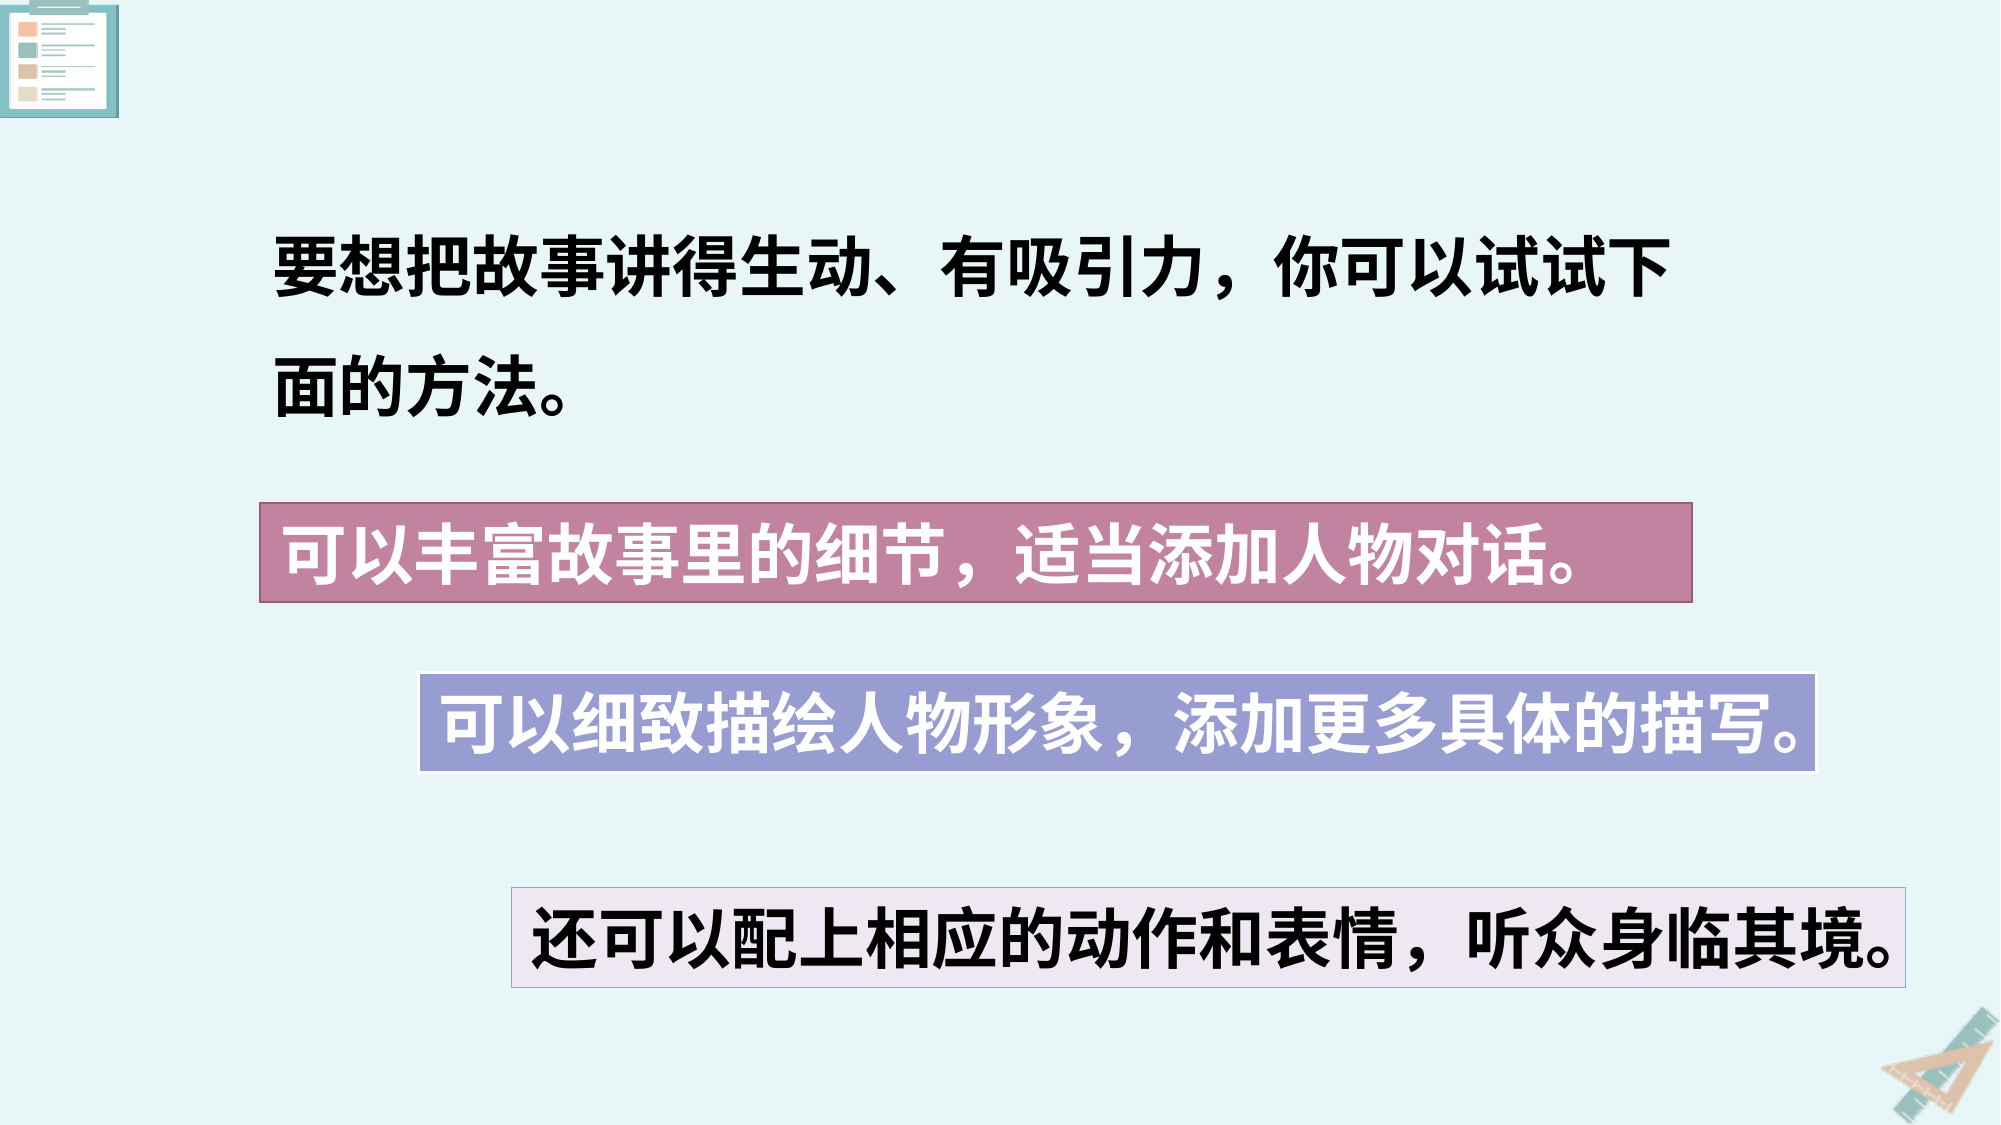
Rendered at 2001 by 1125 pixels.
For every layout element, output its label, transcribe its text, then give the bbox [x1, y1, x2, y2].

text_box 要想把故事讲得生动、有吸引力，你可以试试下面的方法。 [252, 174, 1755, 435]
text_box 可以细致描绘人物形象，添加更多具体的描写。 [417, 671, 1818, 774]
picture [0, 0, 119, 119]
text_box 还可以配上相应的动作和表情，听众身临其境。 [511, 887, 1906, 988]
text_box 可以丰富故事里的细节，适当添加人物对话。 [259, 502, 1693, 603]
picture [1881, 1006, 2000, 1125]
